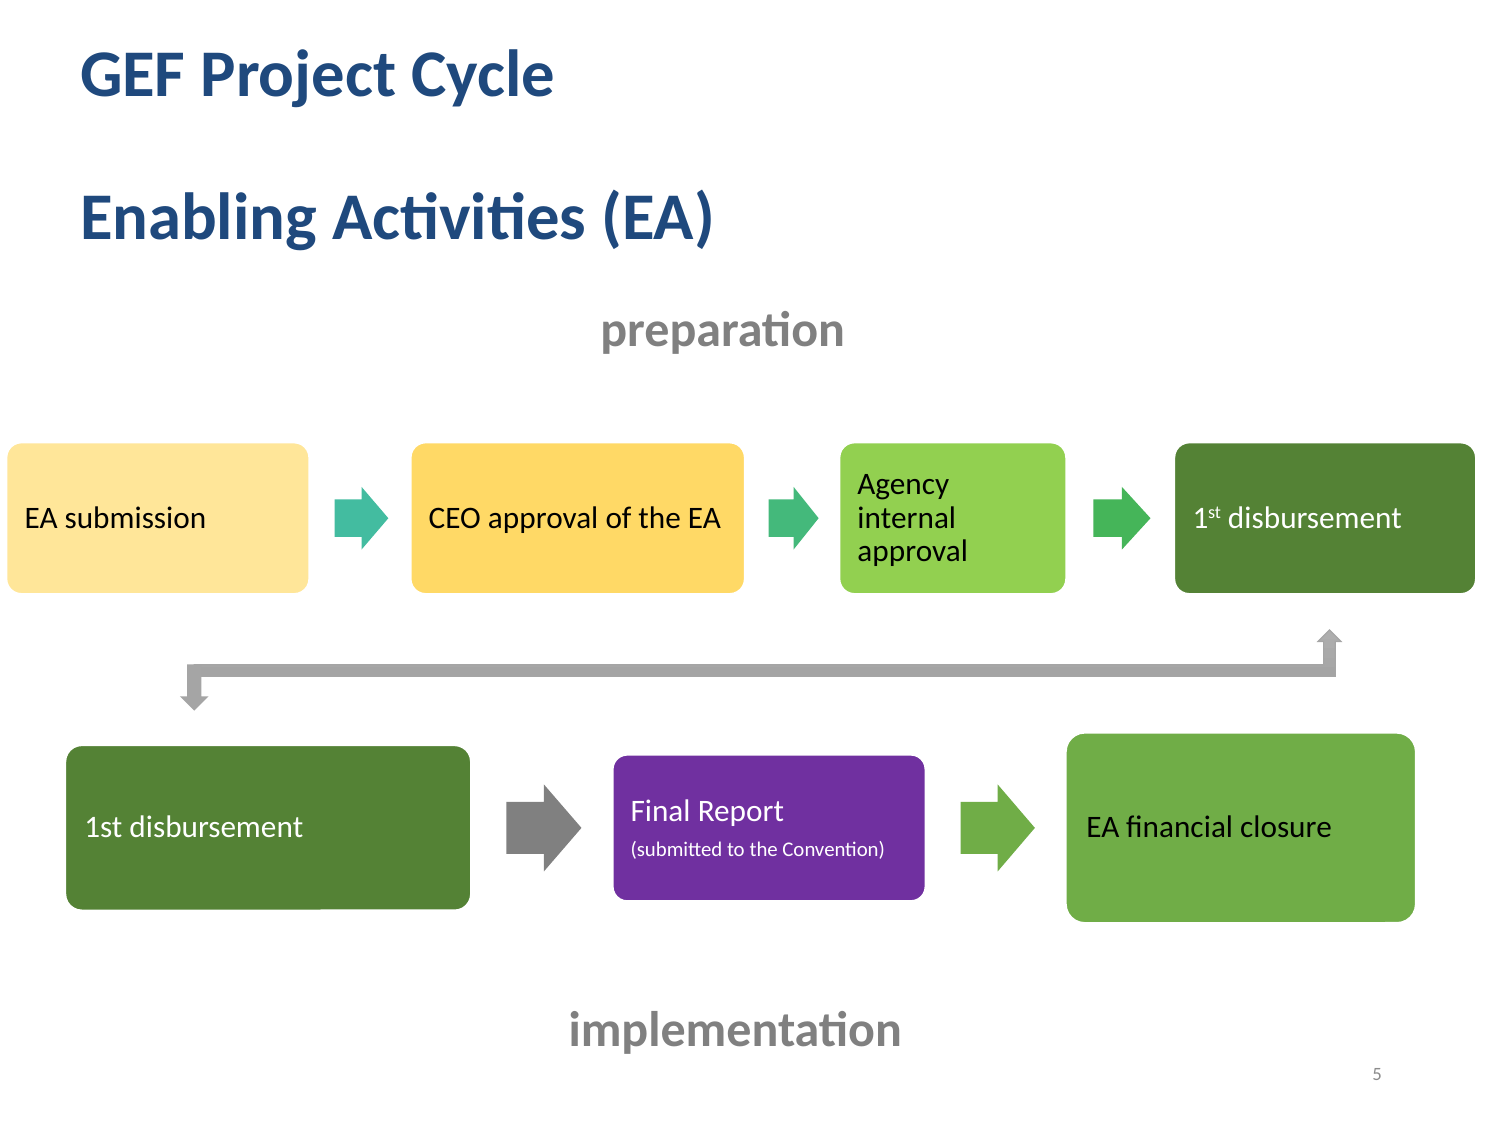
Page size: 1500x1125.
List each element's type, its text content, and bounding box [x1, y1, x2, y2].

slide_number 5 [1059, 1042, 1397, 1103]
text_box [179, 629, 1342, 711]
text_box preparation [585, 289, 1015, 365]
title GEF Project Cycle Enabling Activities (EA) [65, 31, 738, 262]
text_box implementation [553, 989, 929, 1064]
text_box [5, 424, 1477, 612]
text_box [65, 745, 1418, 911]
